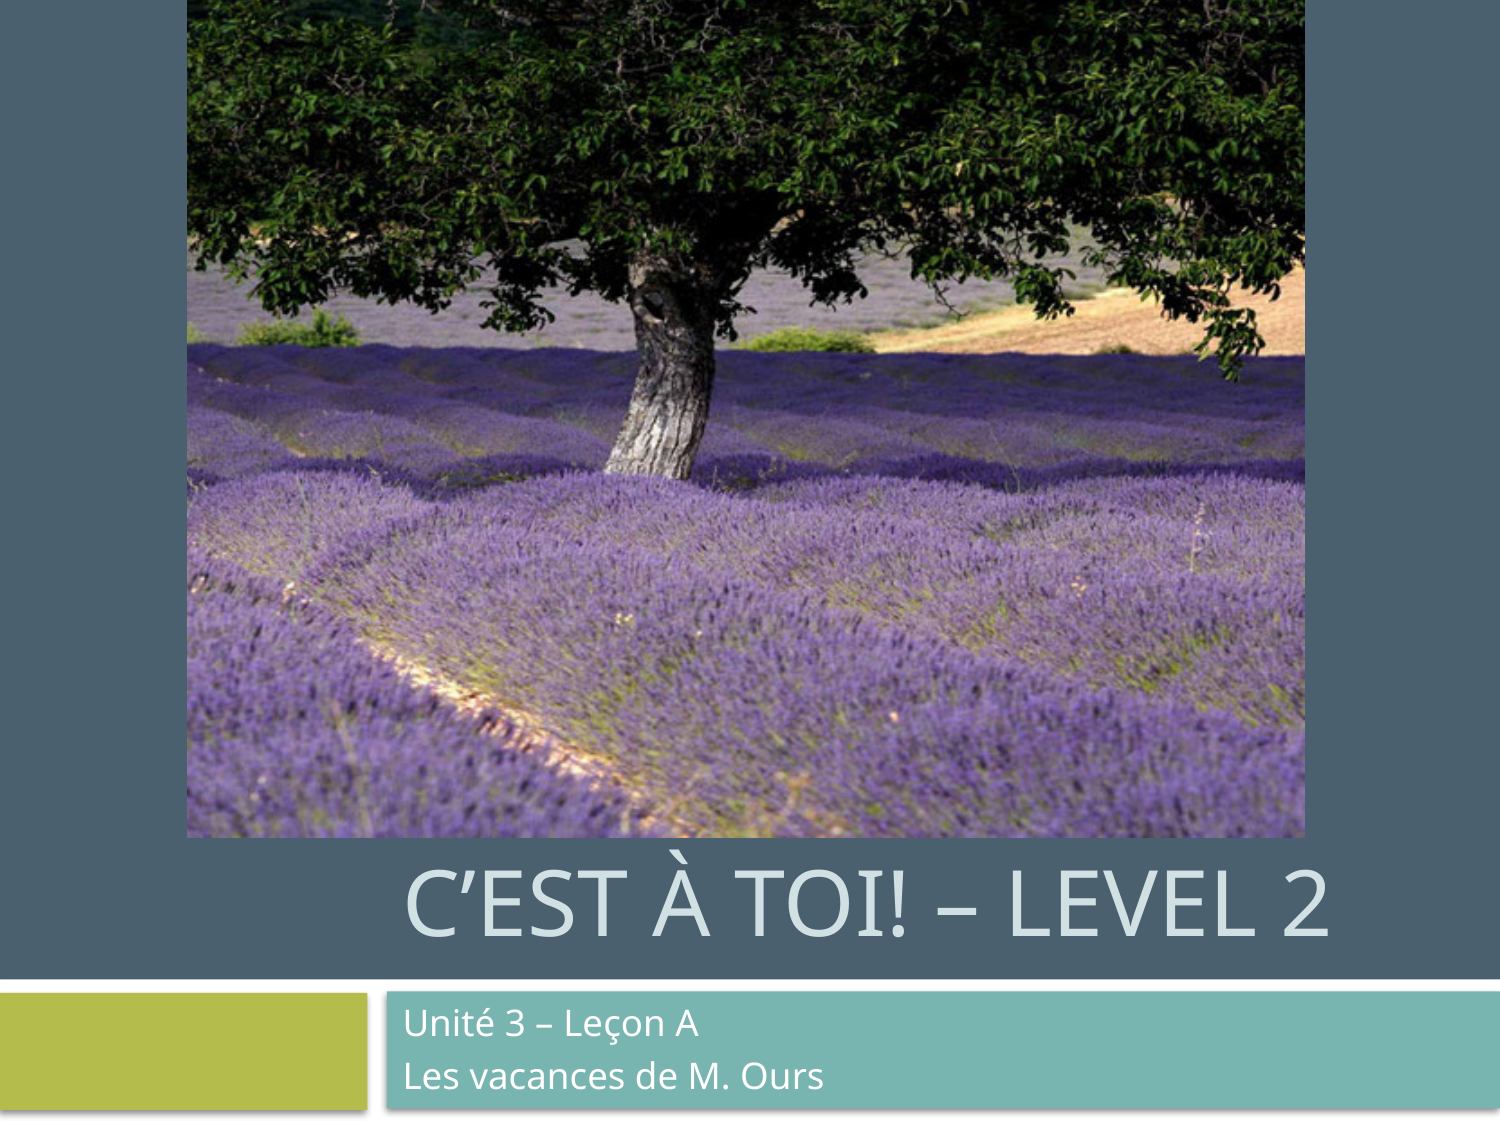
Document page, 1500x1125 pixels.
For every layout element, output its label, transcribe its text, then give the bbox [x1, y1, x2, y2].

subtitle Unité 3 – Leçon A Les vacances de M. Ours [387, 992, 1457, 1105]
picture [187, 0, 1305, 838]
title C’EST À TOI! – LEVEL 2 [387, 662, 1450, 963]
